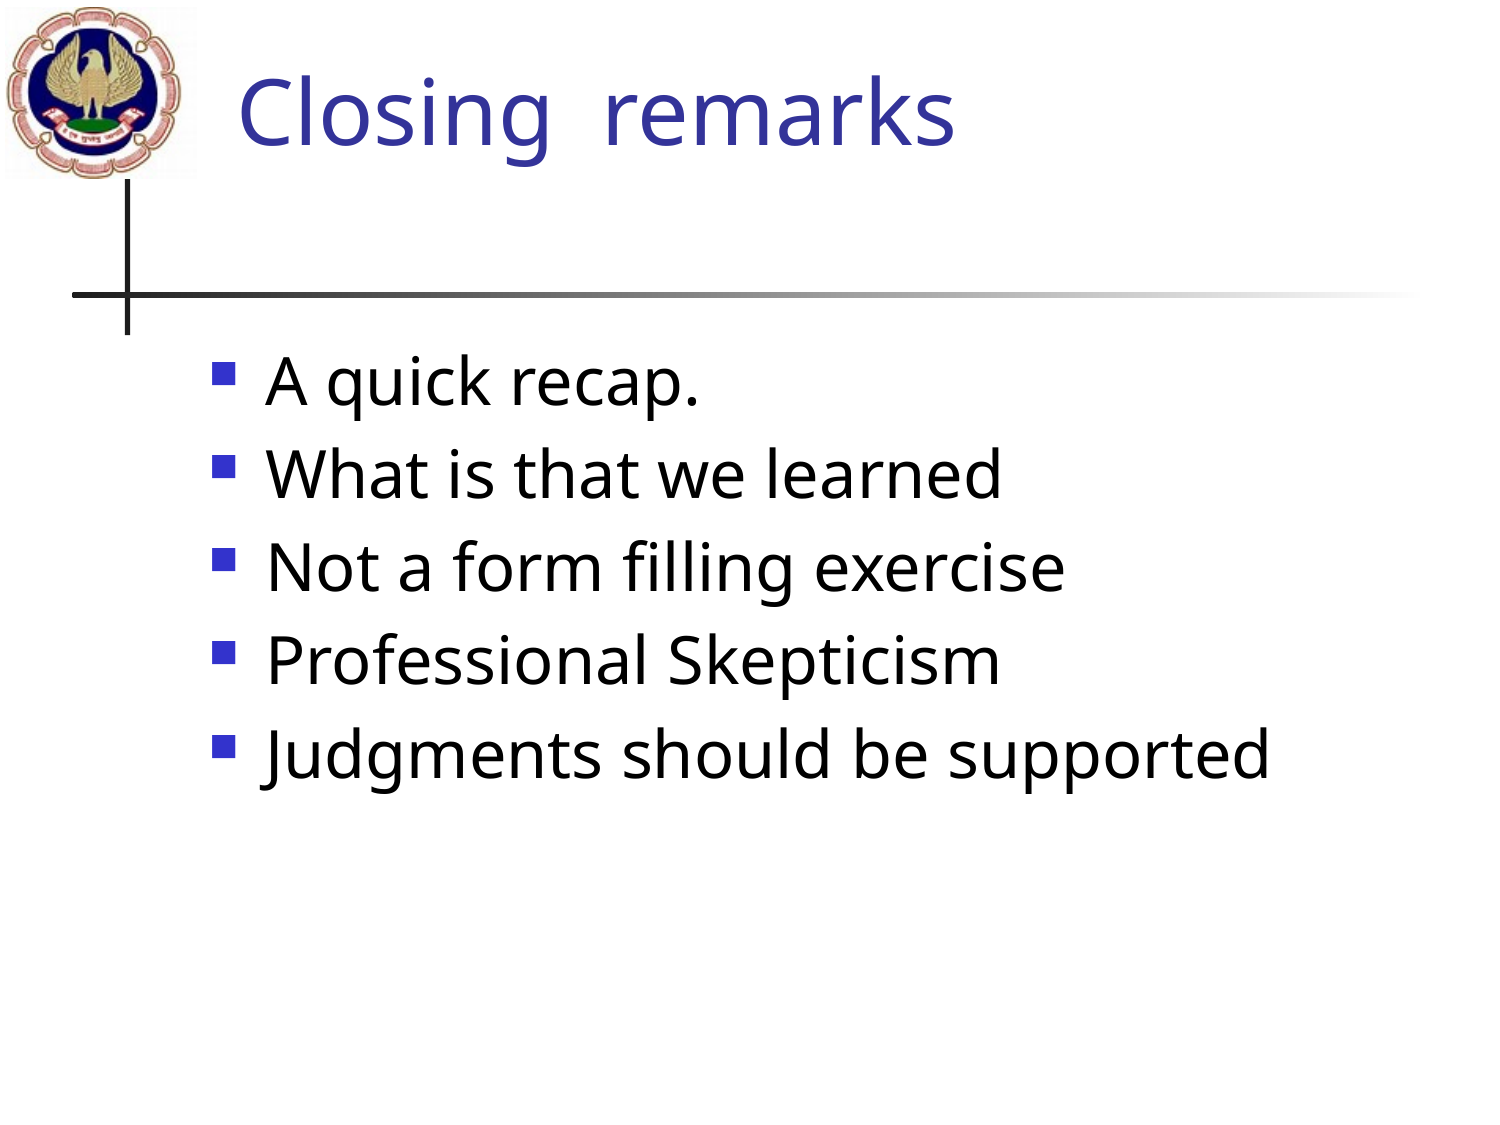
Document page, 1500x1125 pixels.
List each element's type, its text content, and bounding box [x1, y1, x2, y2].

title Closing remarks [221, 93, 1500, 282]
list A quick recap. What is that we learned Not a form filling exercise Professional Skepticism Judgments should be supported [193, 330, 1470, 1007]
picture [5, 7, 197, 179]
